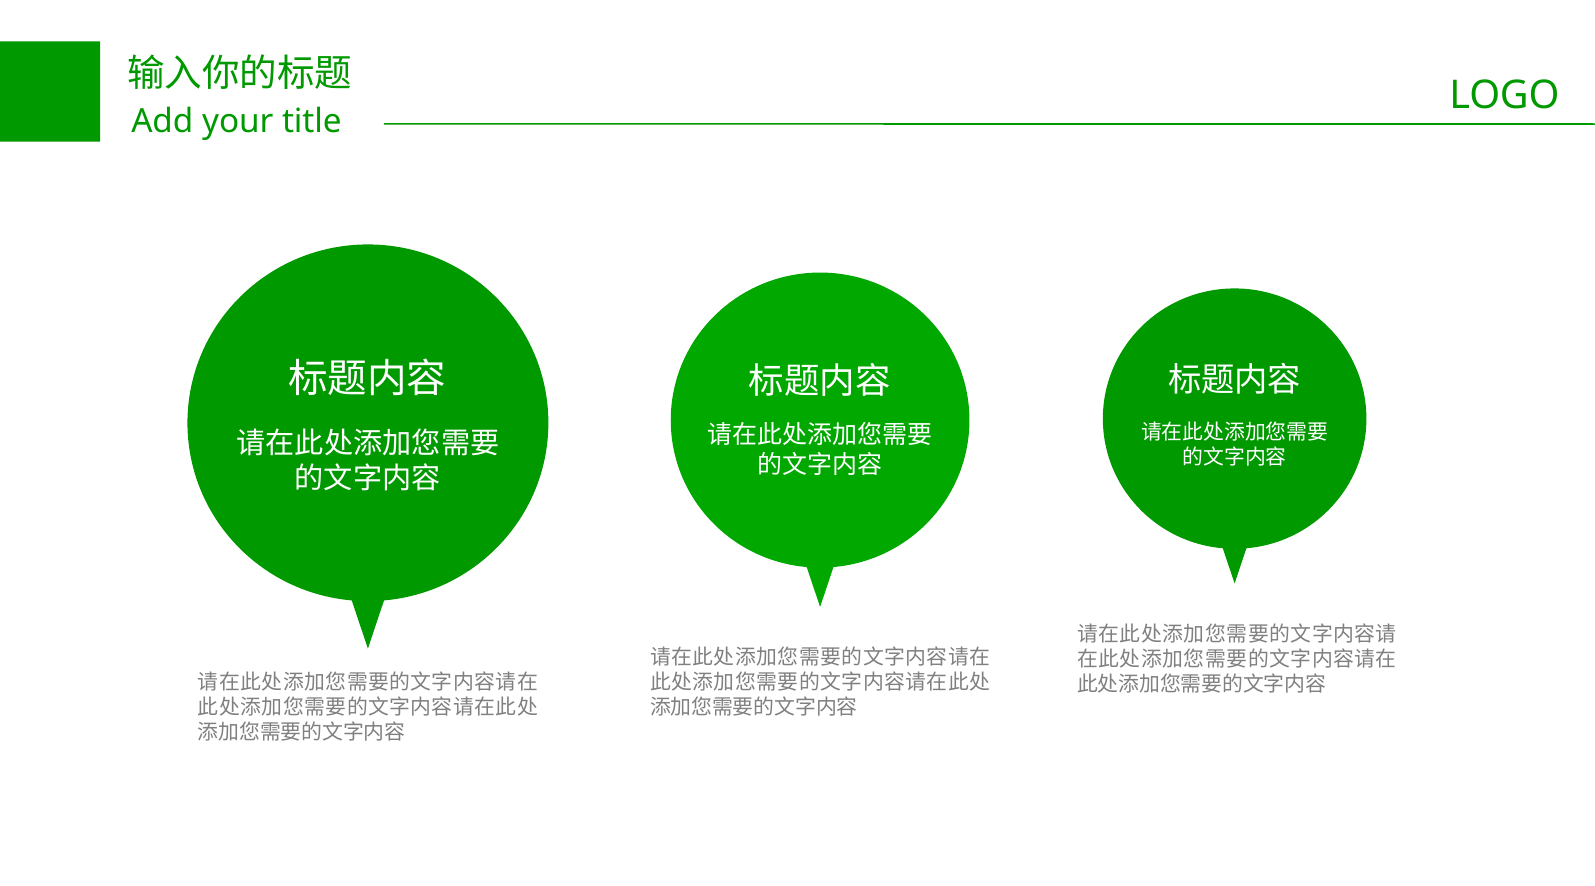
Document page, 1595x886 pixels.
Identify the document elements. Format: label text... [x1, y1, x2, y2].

text_box 请在此处添加您需要的文字内容请在此处添加您需要的文字内容请在此处添加您需要的文字内容 [1061, 612, 1413, 704]
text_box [187, 244, 549, 649]
text_box 请在此处添加您需要的文字内容请在此处添加您需要的文字内容请在此处添加您需要的文字内容 [182, 660, 554, 752]
text_box 请在此处添加您需要的文字内容请在此处添加您需要的文字内容请在此处添加您需要的文字内容 [634, 635, 1007, 727]
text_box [670, 272, 970, 608]
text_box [1102, 288, 1367, 584]
